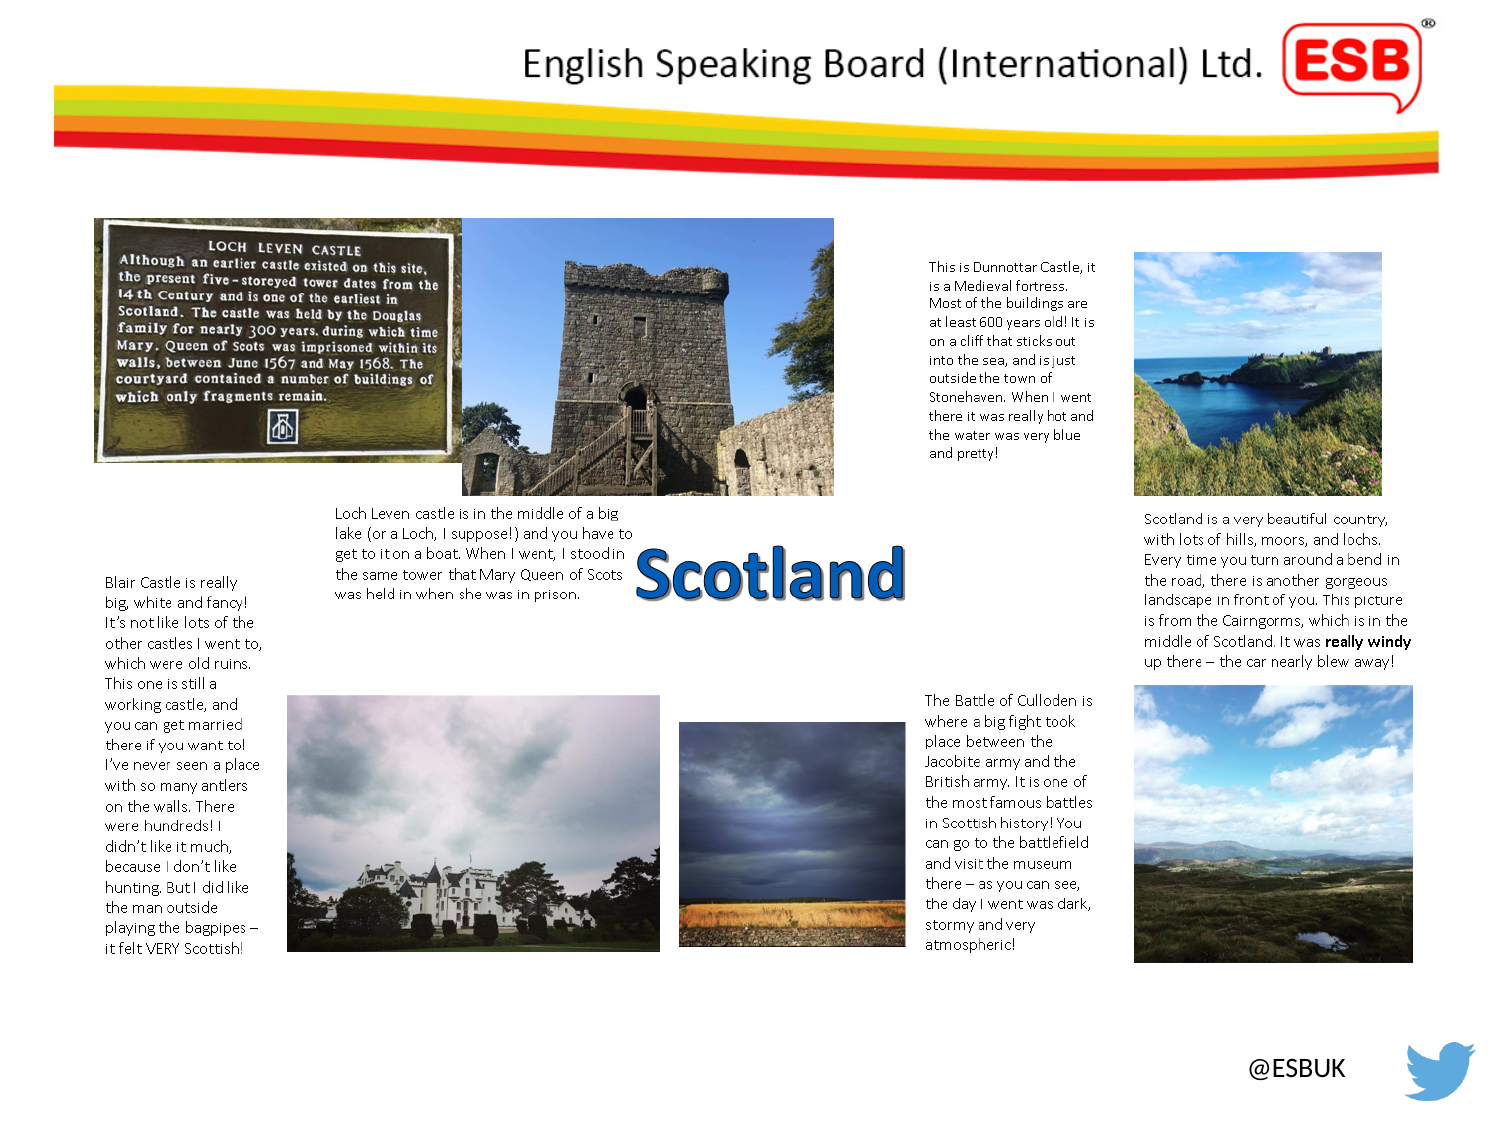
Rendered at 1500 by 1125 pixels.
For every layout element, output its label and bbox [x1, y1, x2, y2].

picture [94, 218, 1422, 975]
picture [1404, 1042, 1476, 1101]
picture [0, 0, 1500, 189]
